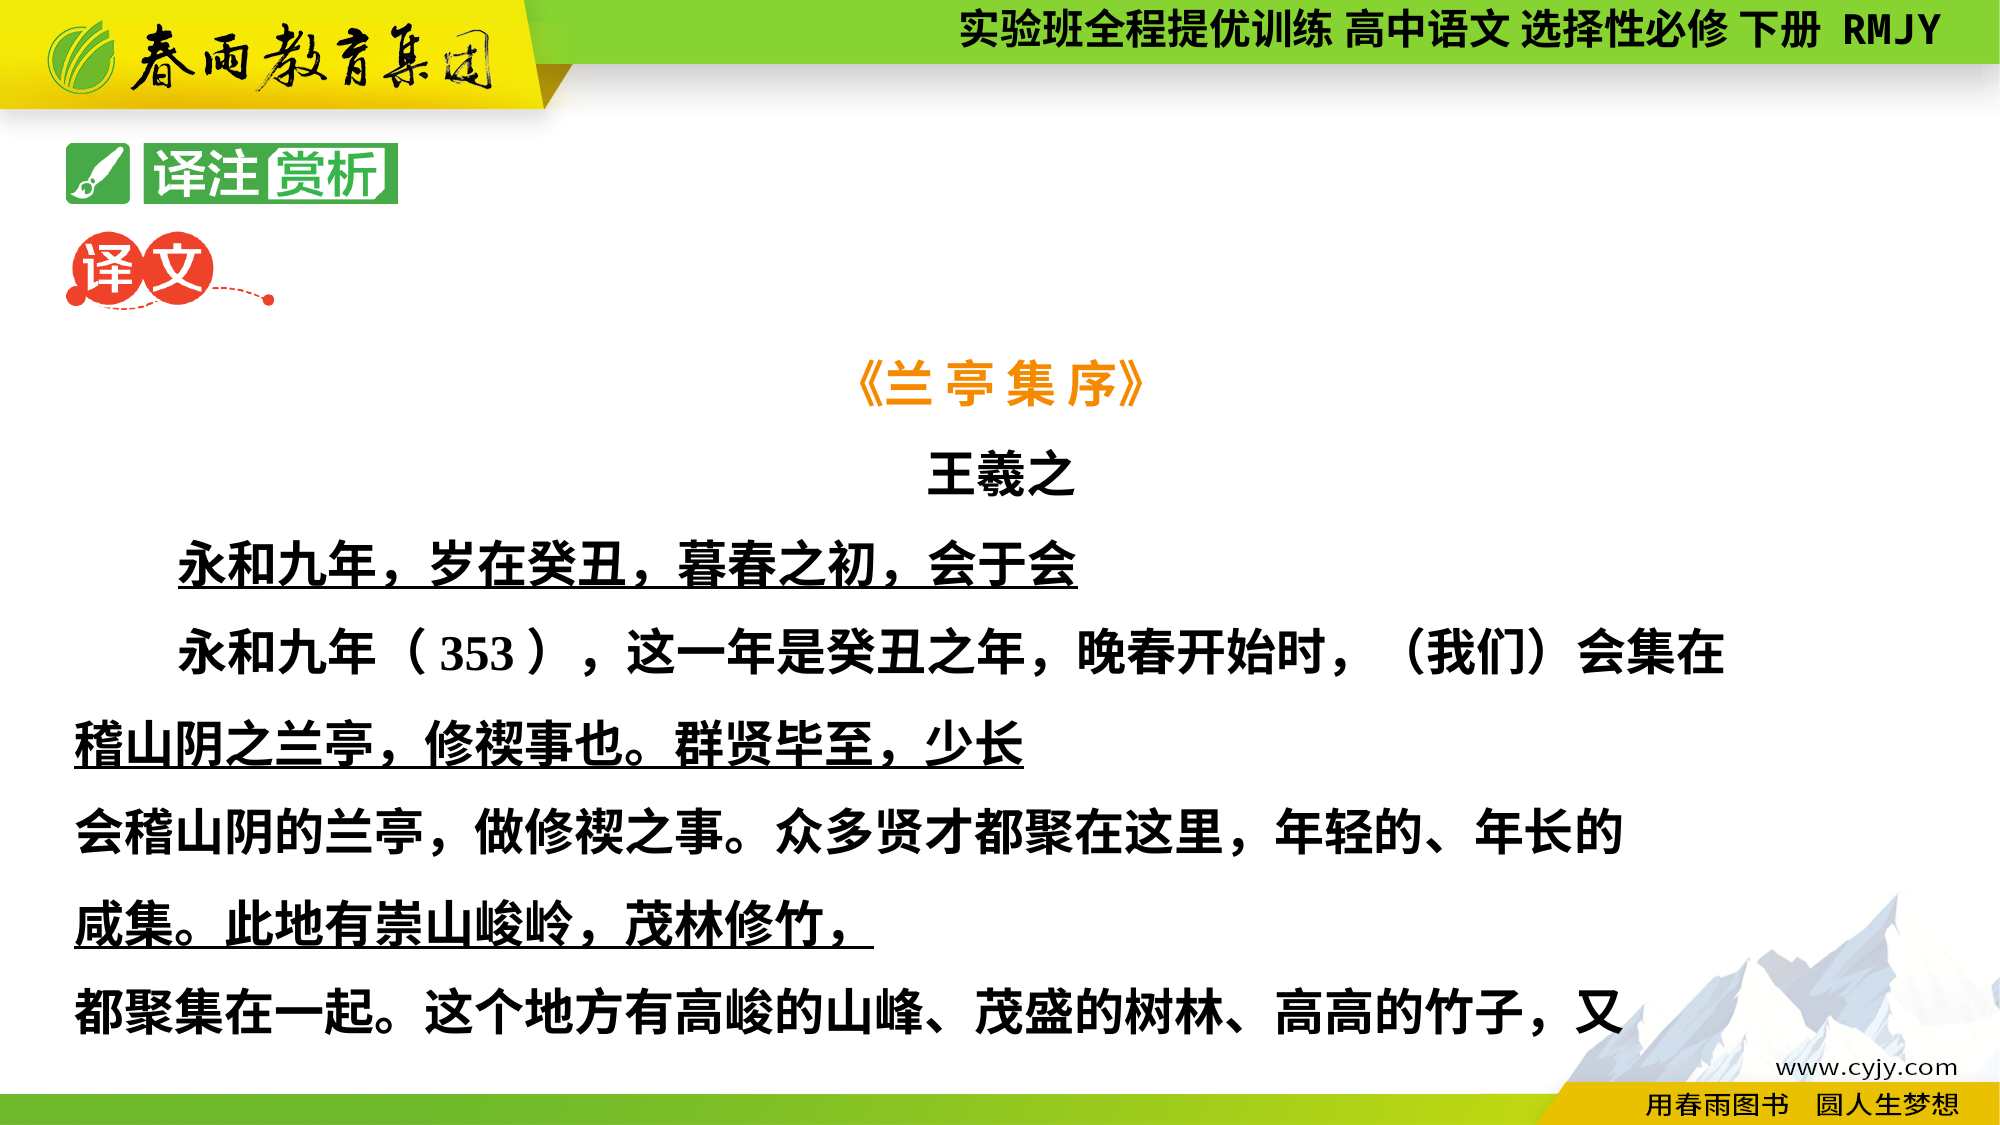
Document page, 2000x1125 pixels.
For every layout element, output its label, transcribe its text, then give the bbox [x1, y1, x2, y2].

picture [0, 0, 2000, 1125]
text_box 永和九年（353），这一年是癸丑之年，晚春开始时，（我们）会集在 会稽山阴的兰亭，做修禊之事。众多贤才都聚在这里，年轻的、年长的 都聚集在一起。这个地方有高峻的山峰、茂盛的树林、高高的竹子，又 [59, 583, 1944, 1049]
